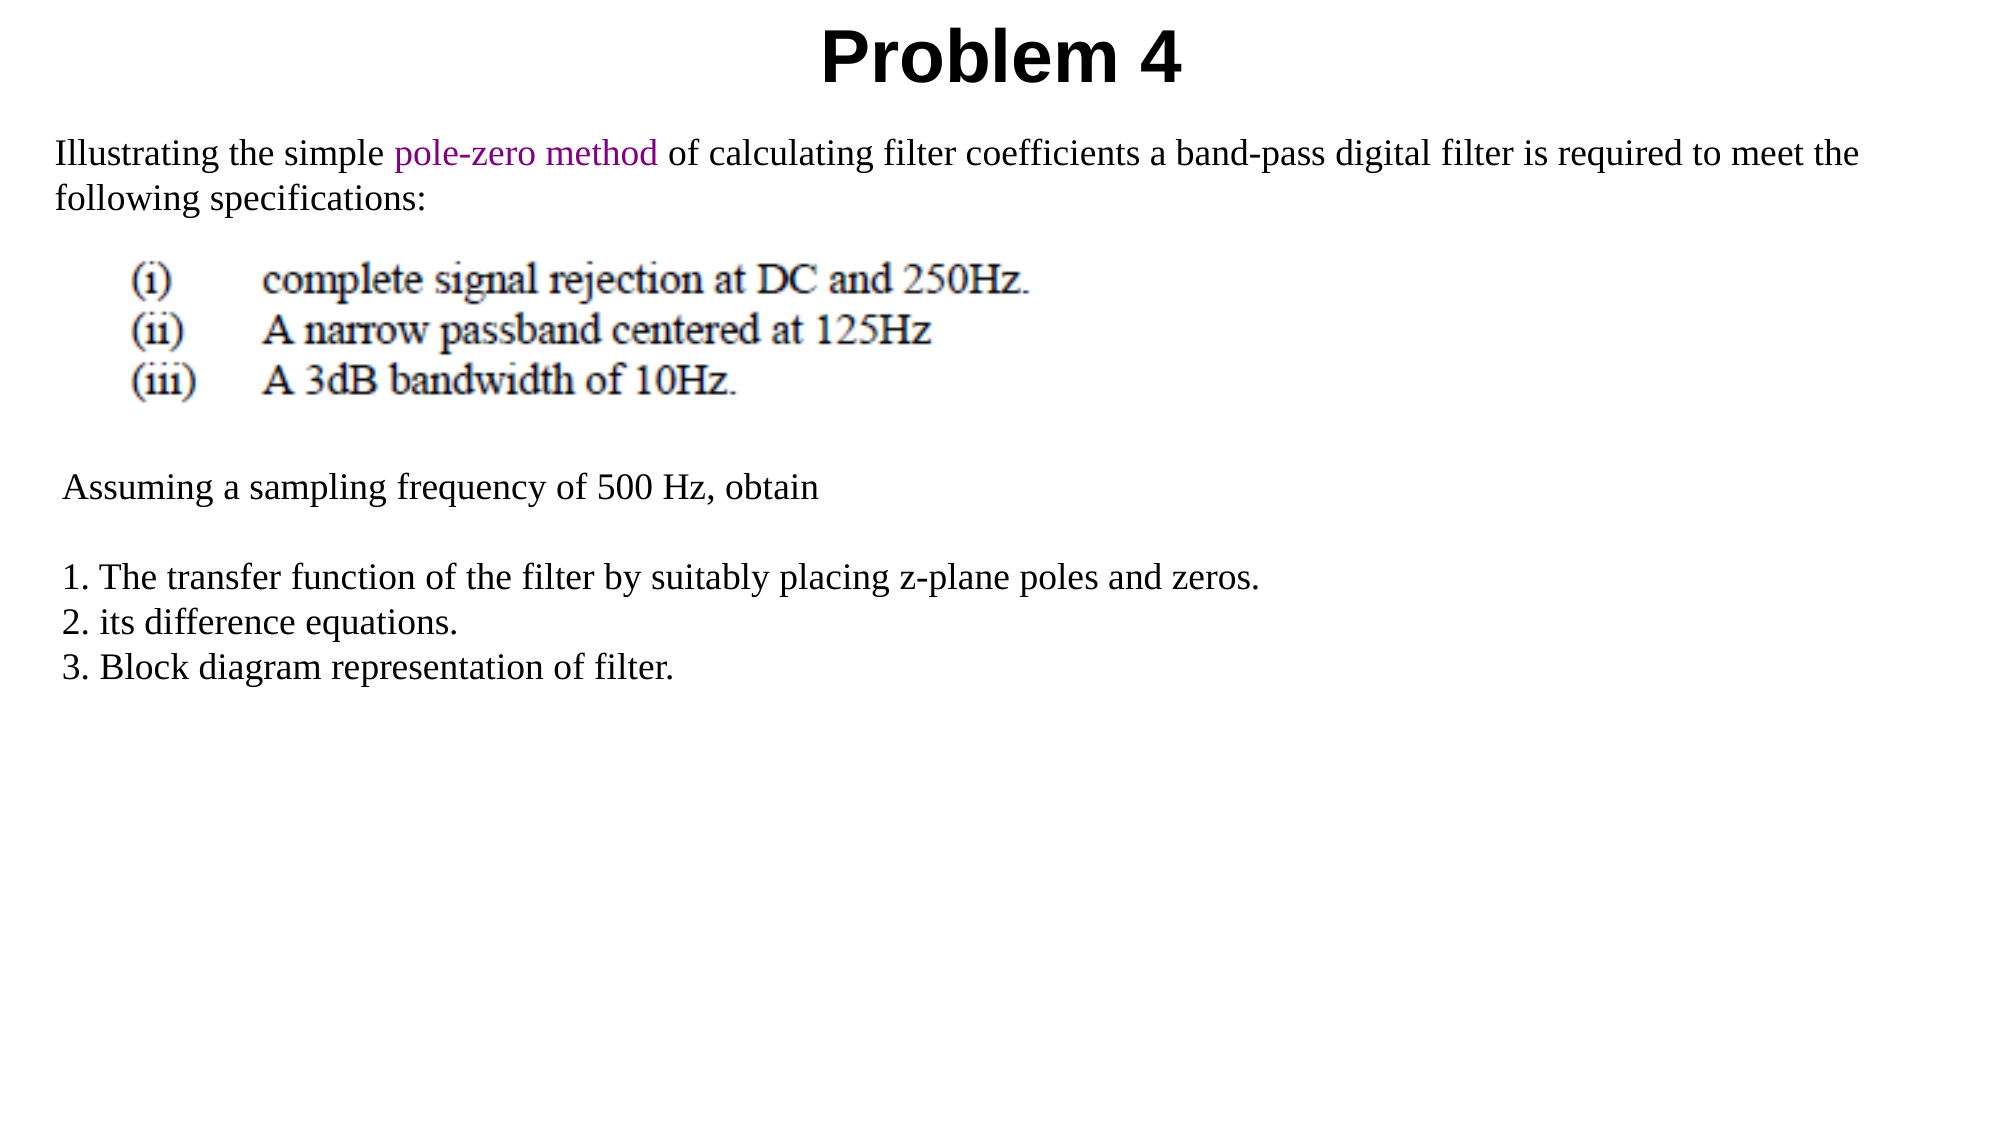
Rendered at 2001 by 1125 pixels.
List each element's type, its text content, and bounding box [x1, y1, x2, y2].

text_box Assuming a sampling frequency of 500 Hz, obtain 1. The transfer function of the filter by suitably placing z-plane poles and zeros. 2. its difference equations. 3. Block diagram representation of filter. [47, 454, 2000, 695]
text_box Problem 4 [805, 0, 1273, 105]
picture [122, 241, 1048, 419]
text_box Illustrating the simple pole-zero method of calculating filter coefficients a band-pass digital filter is required to meet the following specifications: [39, 120, 1970, 226]
